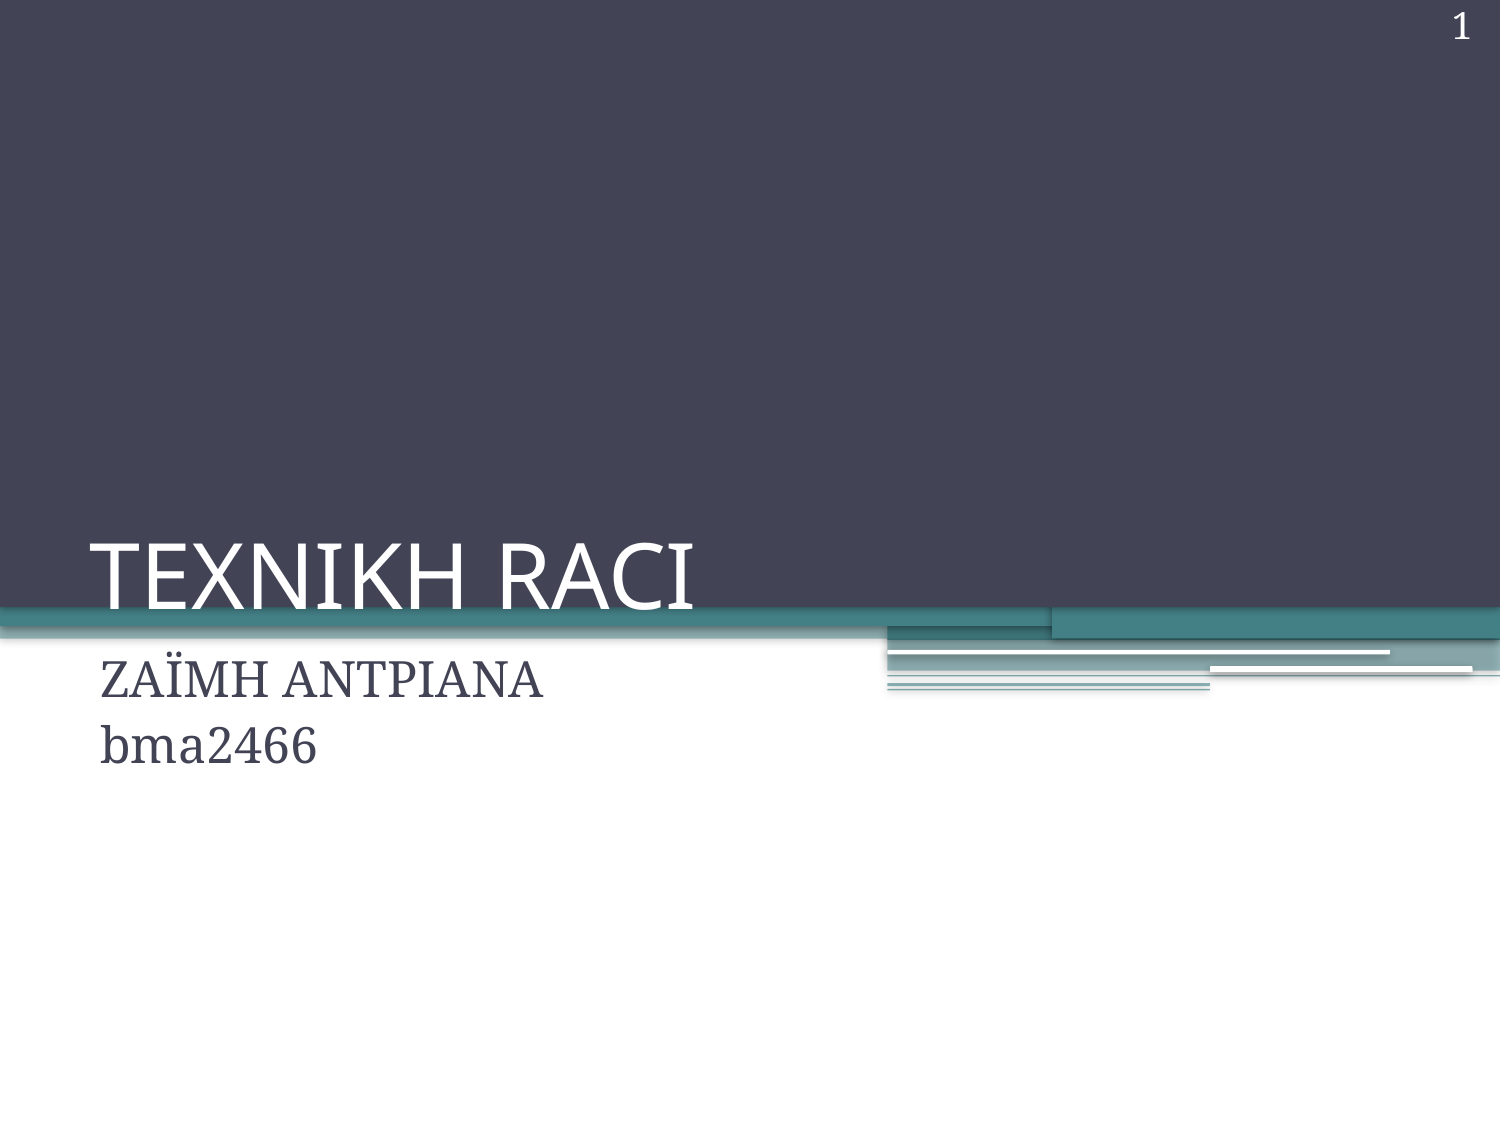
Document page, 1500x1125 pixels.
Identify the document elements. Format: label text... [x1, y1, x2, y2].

slide_number 1 [1364, 0, 1488, 61]
title TEXNIKH RACI [75, 394, 1463, 636]
subtitle ZΑΪΜΗ ΑΝΤΡΙΑΝΑ bma2466 [75, 639, 888, 928]
